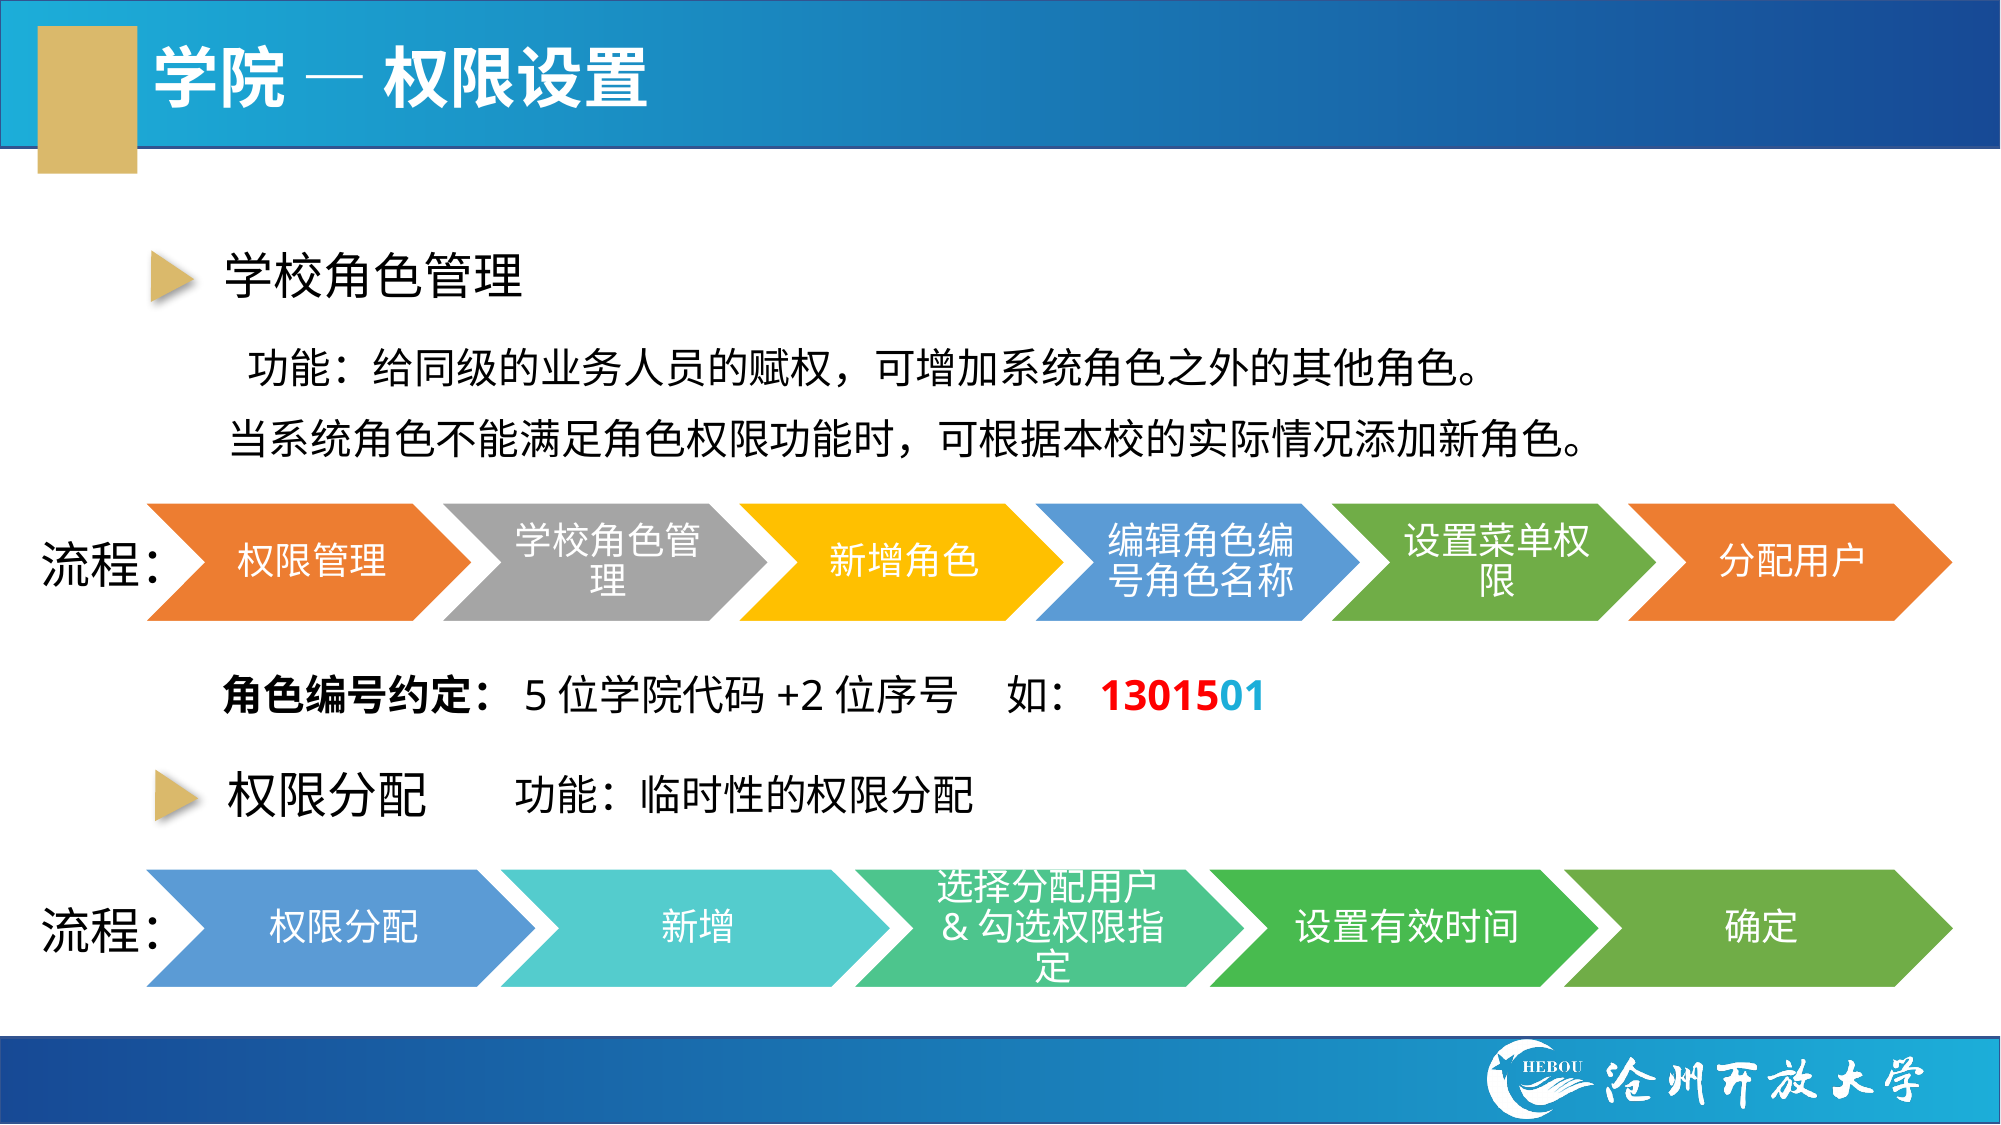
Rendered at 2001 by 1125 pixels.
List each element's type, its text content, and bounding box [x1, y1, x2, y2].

text_box 权限分配 [212, 756, 442, 831]
text_box [149, 248, 197, 304]
text_box 学校角色管理 [208, 236, 539, 312]
picture [1487, 1039, 1924, 1119]
title 学院 — 权限设置 [137, 23, 1863, 139]
text_box 流程： [25, 892, 142, 967]
text_box [153, 767, 201, 823]
text_box 当系统角色不能满足角色权限功能时，可根据本校的实际情况添加新角色。 [212, 405, 1620, 471]
text_box 流程： [25, 526, 142, 601]
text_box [142, 502, 1956, 623]
text_box 角色编号约定：5位学院代码+2位序号 如：1301501 [206, 661, 1437, 726]
text_box 功能：给同级的业务人员的赋权，可增加系统角色之外的其他角色。 [232, 334, 1516, 399]
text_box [142, 868, 1956, 988]
text_box 功能：临时性的权限分配 [499, 761, 989, 826]
